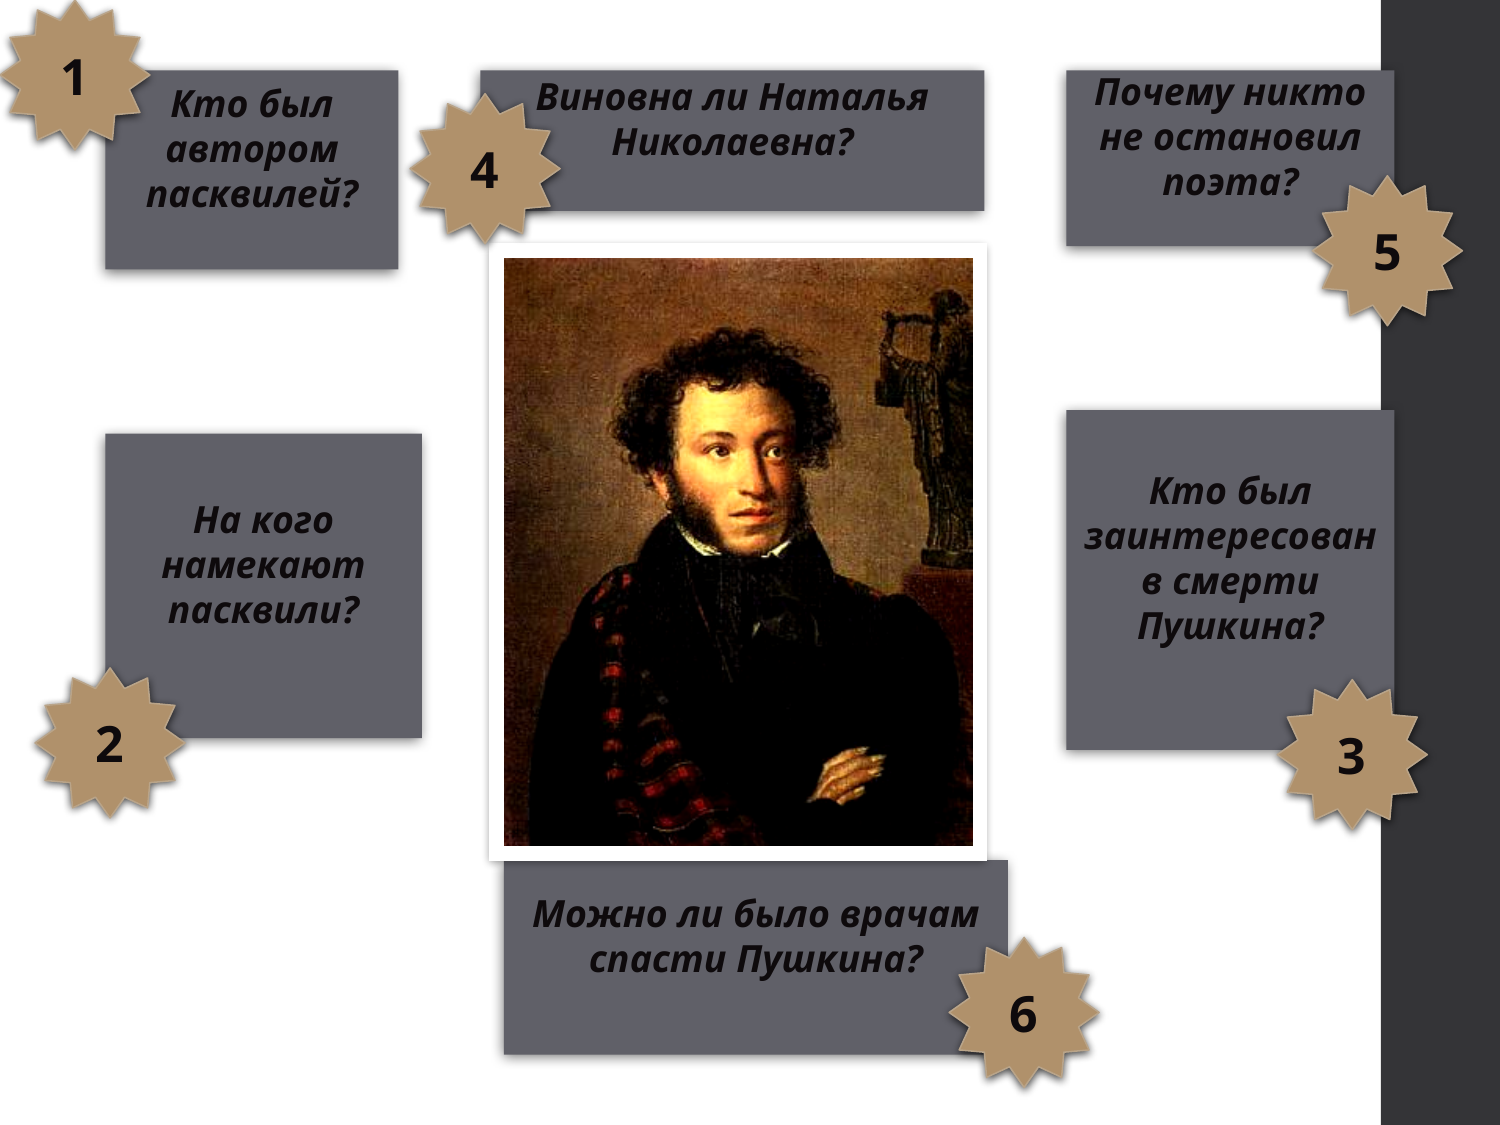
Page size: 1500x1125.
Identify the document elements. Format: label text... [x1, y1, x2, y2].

text_box 4 [409, 92, 561, 245]
text_box На кого намекают пасквили? [105, 433, 422, 739]
text_box 2 [34, 667, 186, 819]
picture [503, 257, 973, 847]
text_box Кто был заинтересован в смерти Пушкина? [1066, 410, 1395, 750]
text_box Кто был автором пасквилей? [105, 70, 399, 270]
text_box 1 [0, 0, 151, 151]
text_box 6 [948, 936, 1100, 1089]
text_box Виновна ли Наталья Николаевна? [480, 70, 985, 211]
text_box 5 [1311, 174, 1464, 327]
text_box Можно ли было врачам спасти Пушкина? [503, 860, 1008, 1055]
text_box Почему никто не остановил поэта? [1066, 70, 1395, 247]
text_box 3 [1276, 678, 1429, 831]
